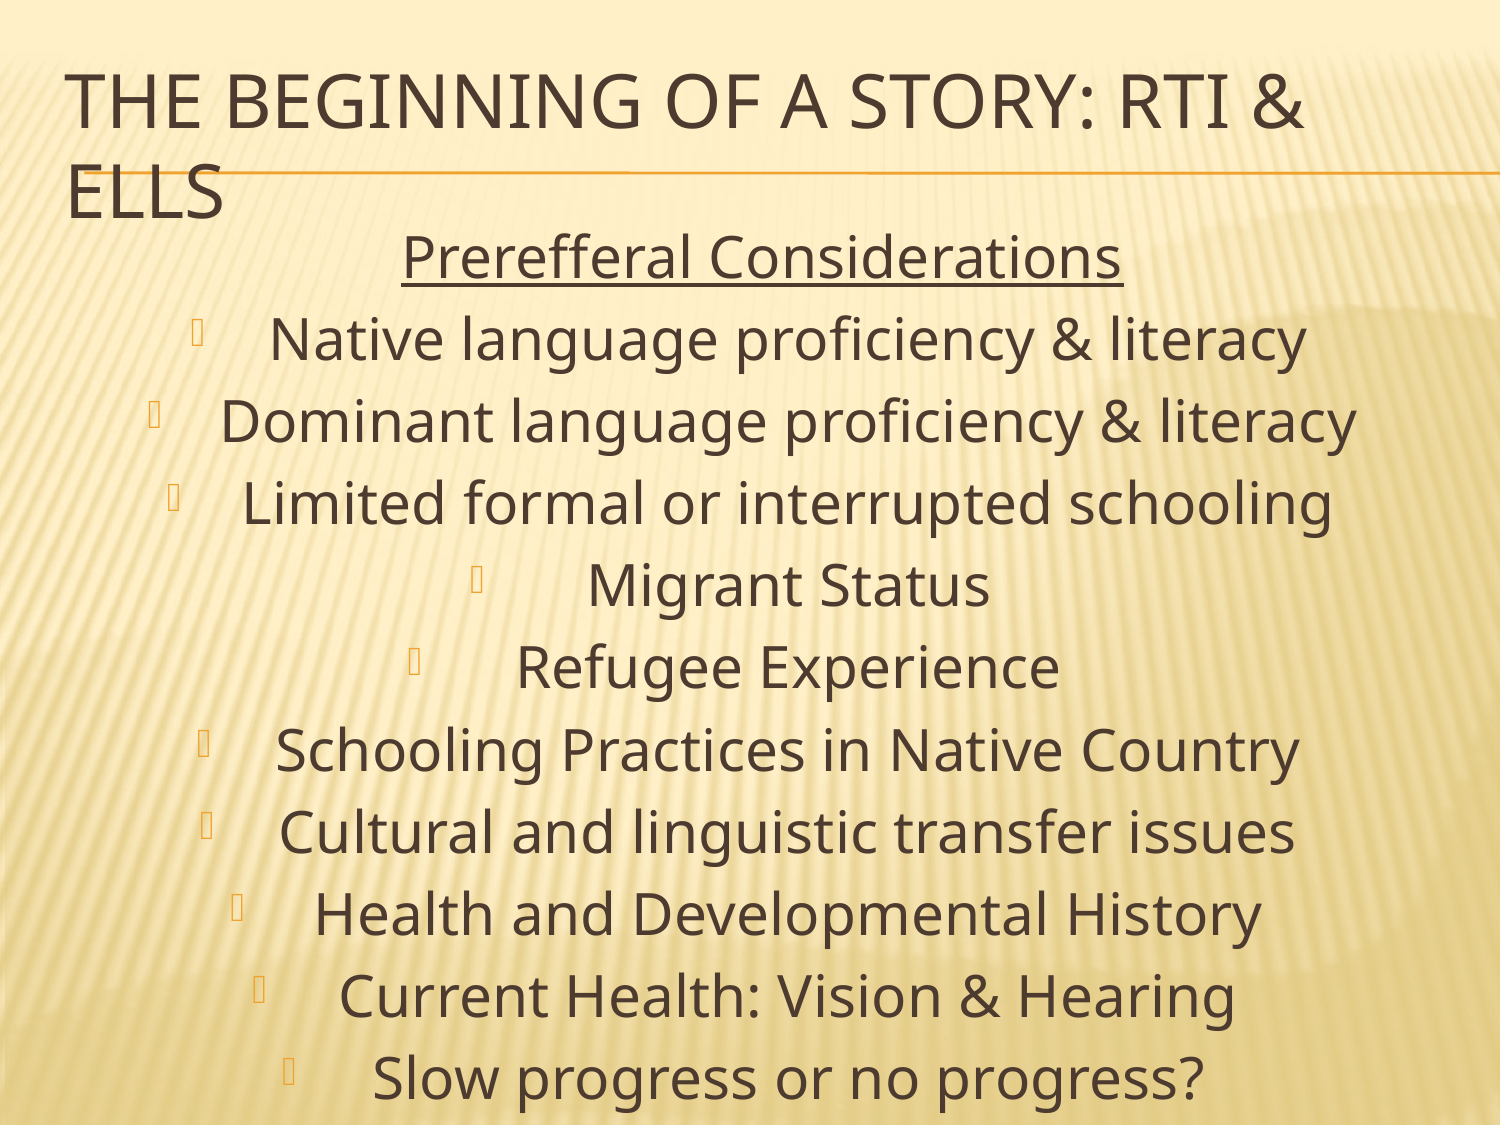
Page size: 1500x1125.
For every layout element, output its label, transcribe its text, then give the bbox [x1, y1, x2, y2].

title The beginning of a story: rti & ells [50, 75, 1475, 212]
list Prerefferal Considerations Native language proficiency & literacy Dominant language proficiency & literacy Limited formal or interrupted schooling Migrant Status Refugee Experience Schooling Practices in Native Country Cultural and linguistic transfer issues Health and Developmental History Current Health: Vision & Hearing Slow progress or no progress? [50, 212, 1475, 1125]
